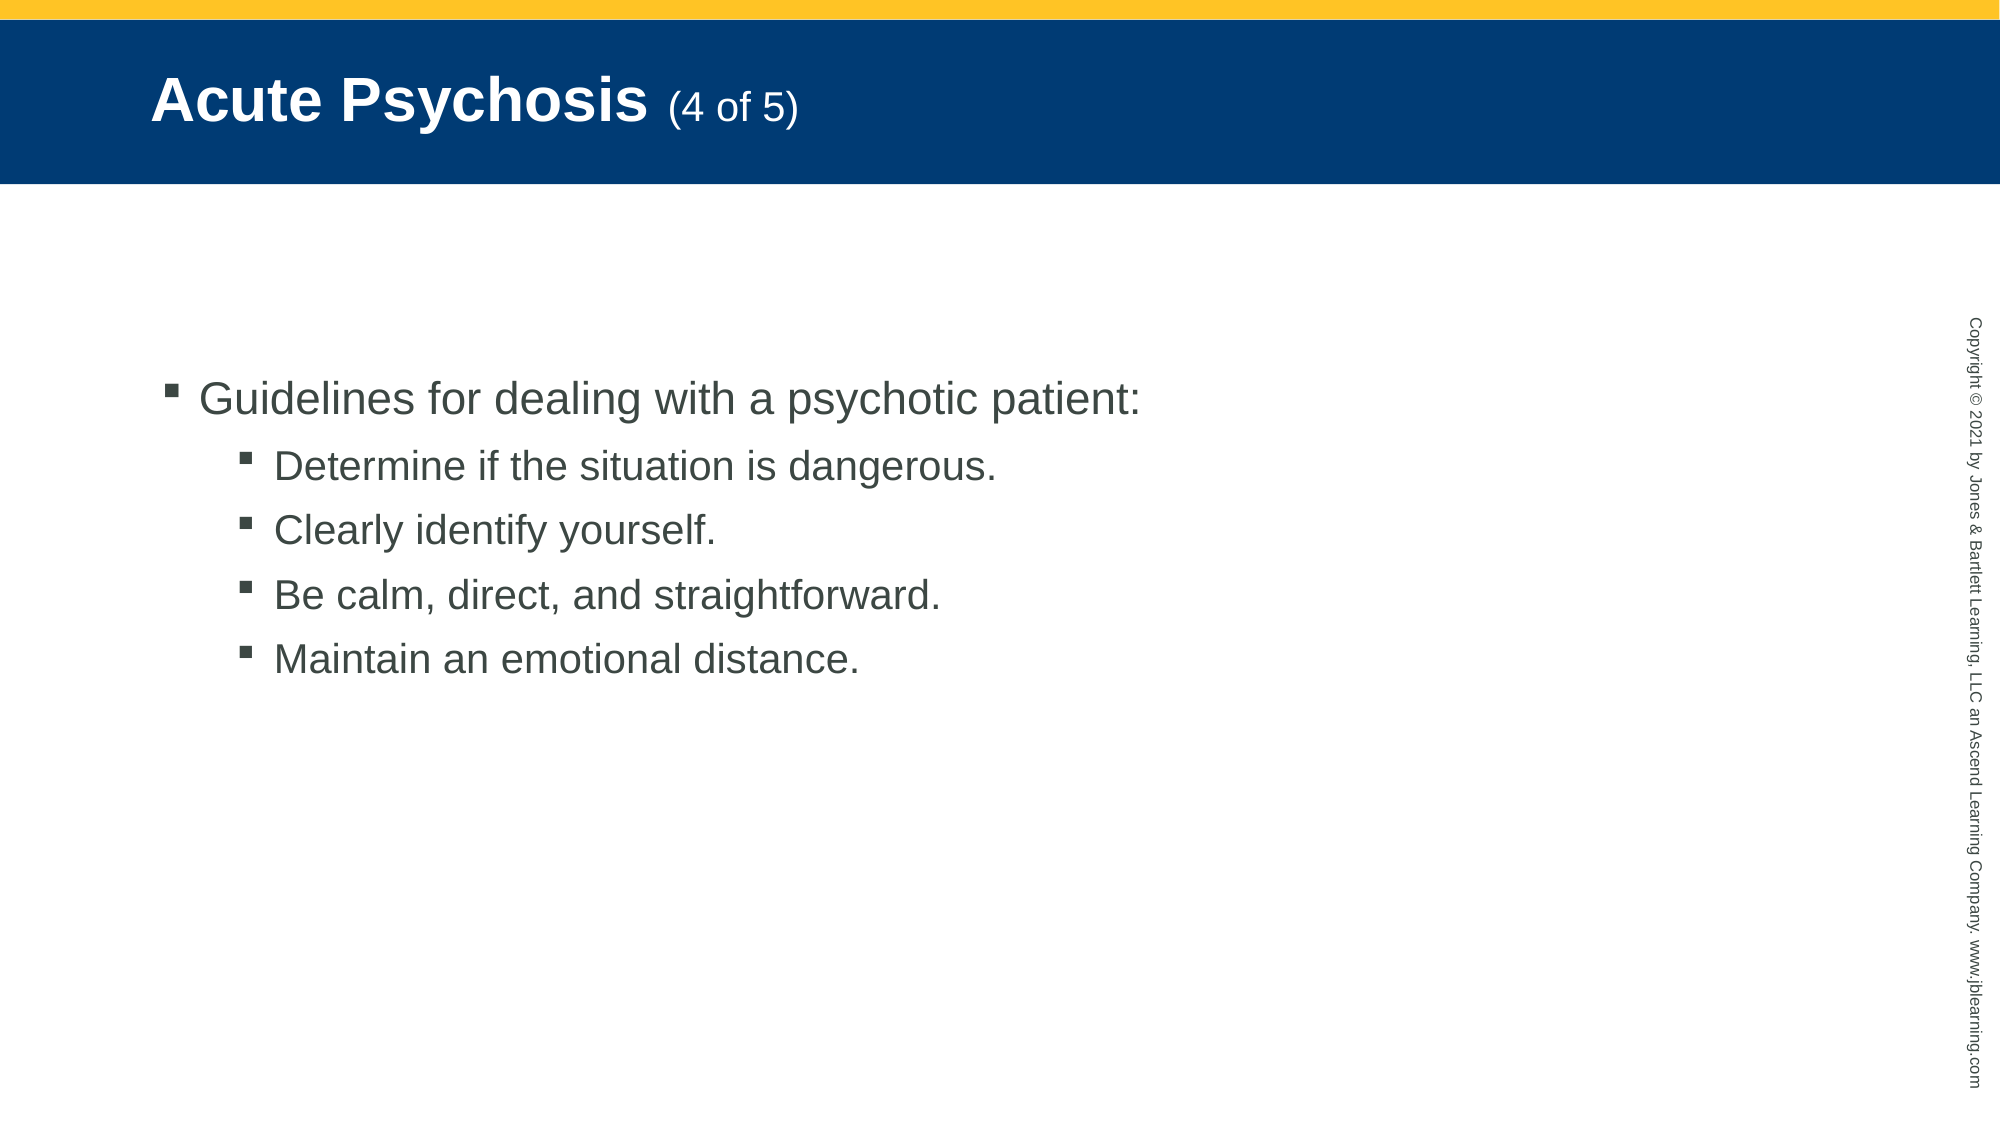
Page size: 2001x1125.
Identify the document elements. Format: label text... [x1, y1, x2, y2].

list Guidelines for dealing with a psychotic patient: Determine if the situation is dangerous. Clearly identify yourself. Be calm, direct, and straightforward. Maintain an emotional distance. [146, 361, 1859, 1016]
title Acute Psychosis (4 of 5) [0, 19, 2000, 185]
